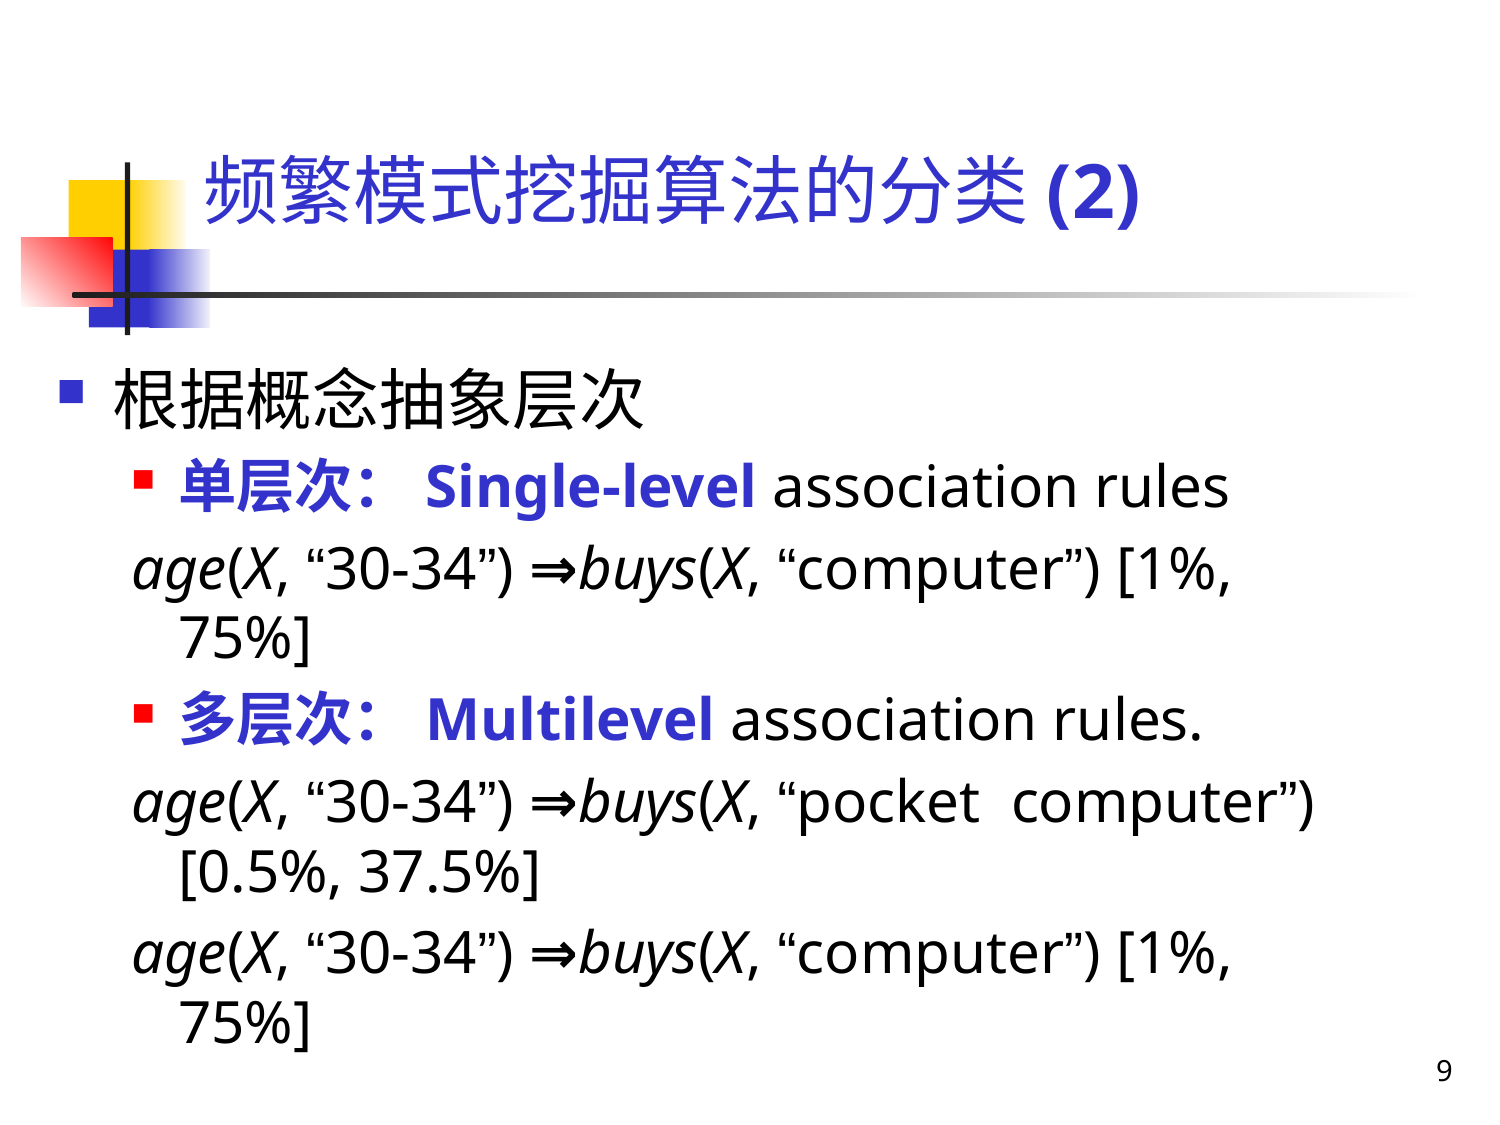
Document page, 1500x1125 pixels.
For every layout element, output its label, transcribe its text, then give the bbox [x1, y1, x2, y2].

list 根据概念抽象层次 单层次：Single-level association rules age(X, “30-34”) ⇒buys(X, “computer”) [1%, 75%] 多层次：Multilevel association rules. age(X, “30-34”) ⇒buys(X, “pocket computer”) [0.5%, 37.5%] age(X, “30-34”) ⇒buys(X, “computer”) [1%, 75%] [41, 349, 1388, 1106]
title 频繁模式挖掘算法的分类(2) [188, 86, 1468, 291]
slide_number 9 [1388, 1023, 1468, 1100]
